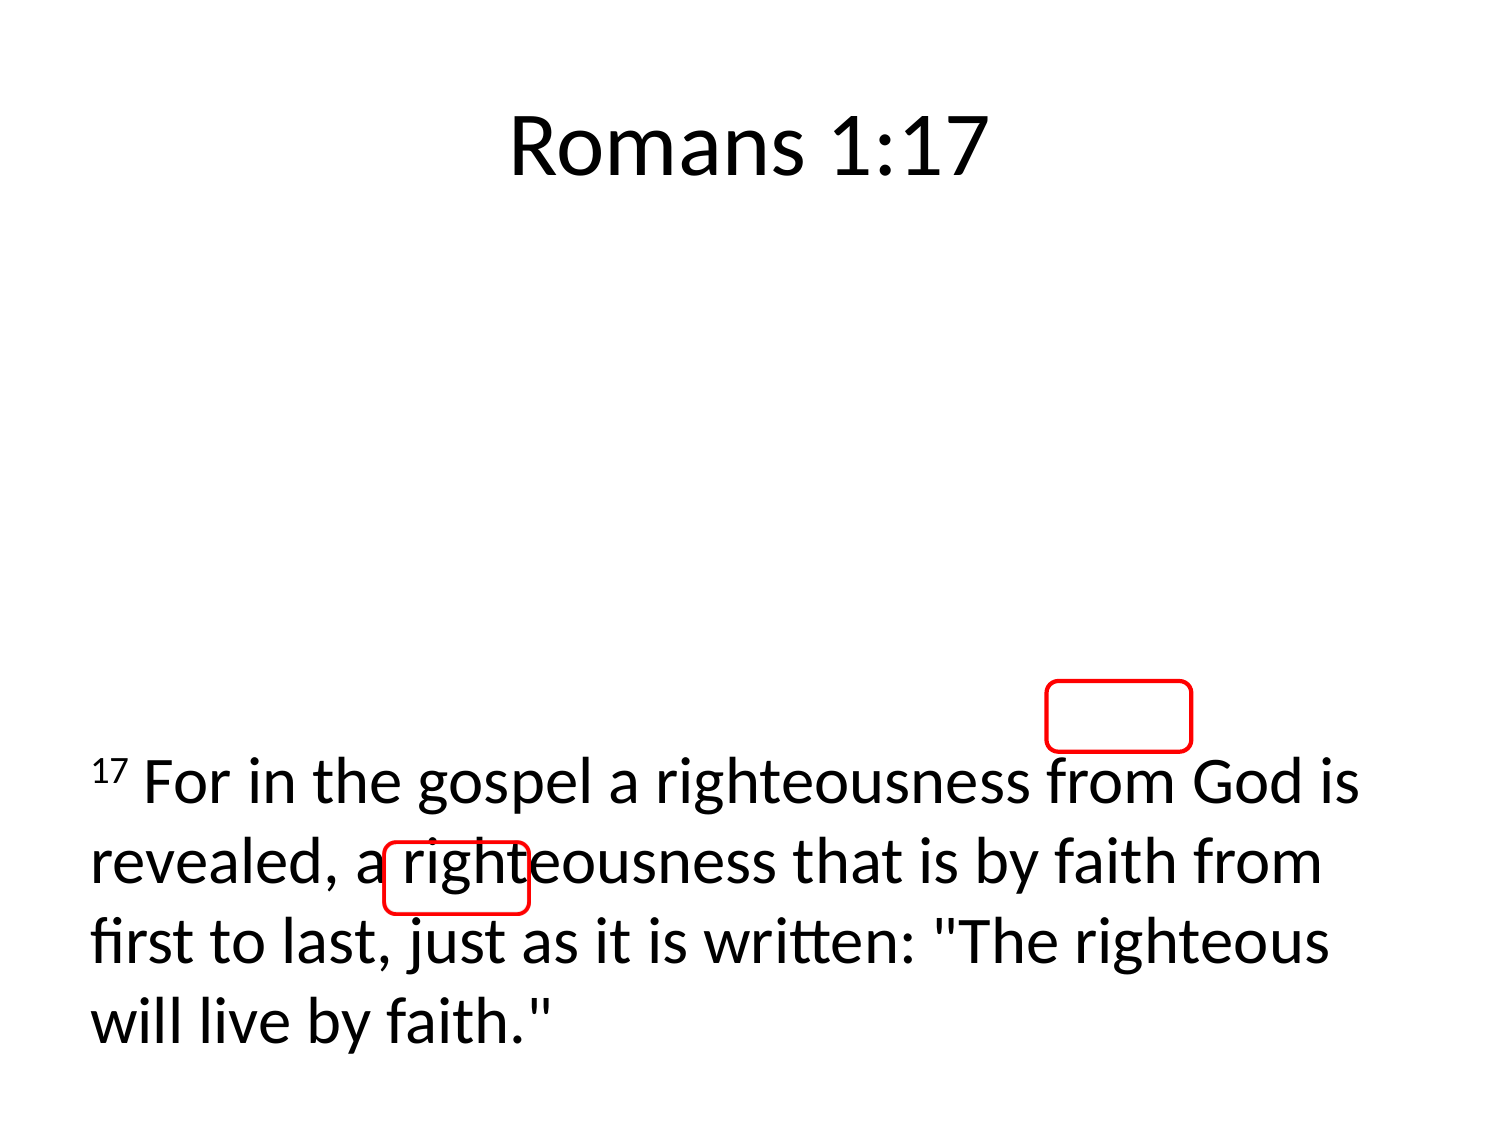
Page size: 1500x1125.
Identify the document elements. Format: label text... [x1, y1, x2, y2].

title Romans 1:17 [75, 45, 1425, 233]
list 17 For in the gospel a righteousness from God is revealed, a righteousness that is by faith from first to last, just as it is written: "The righteous will live by faith." [75, 262, 1425, 1005]
picture [382, 840, 532, 916]
text_box [1044, 678, 1194, 754]
